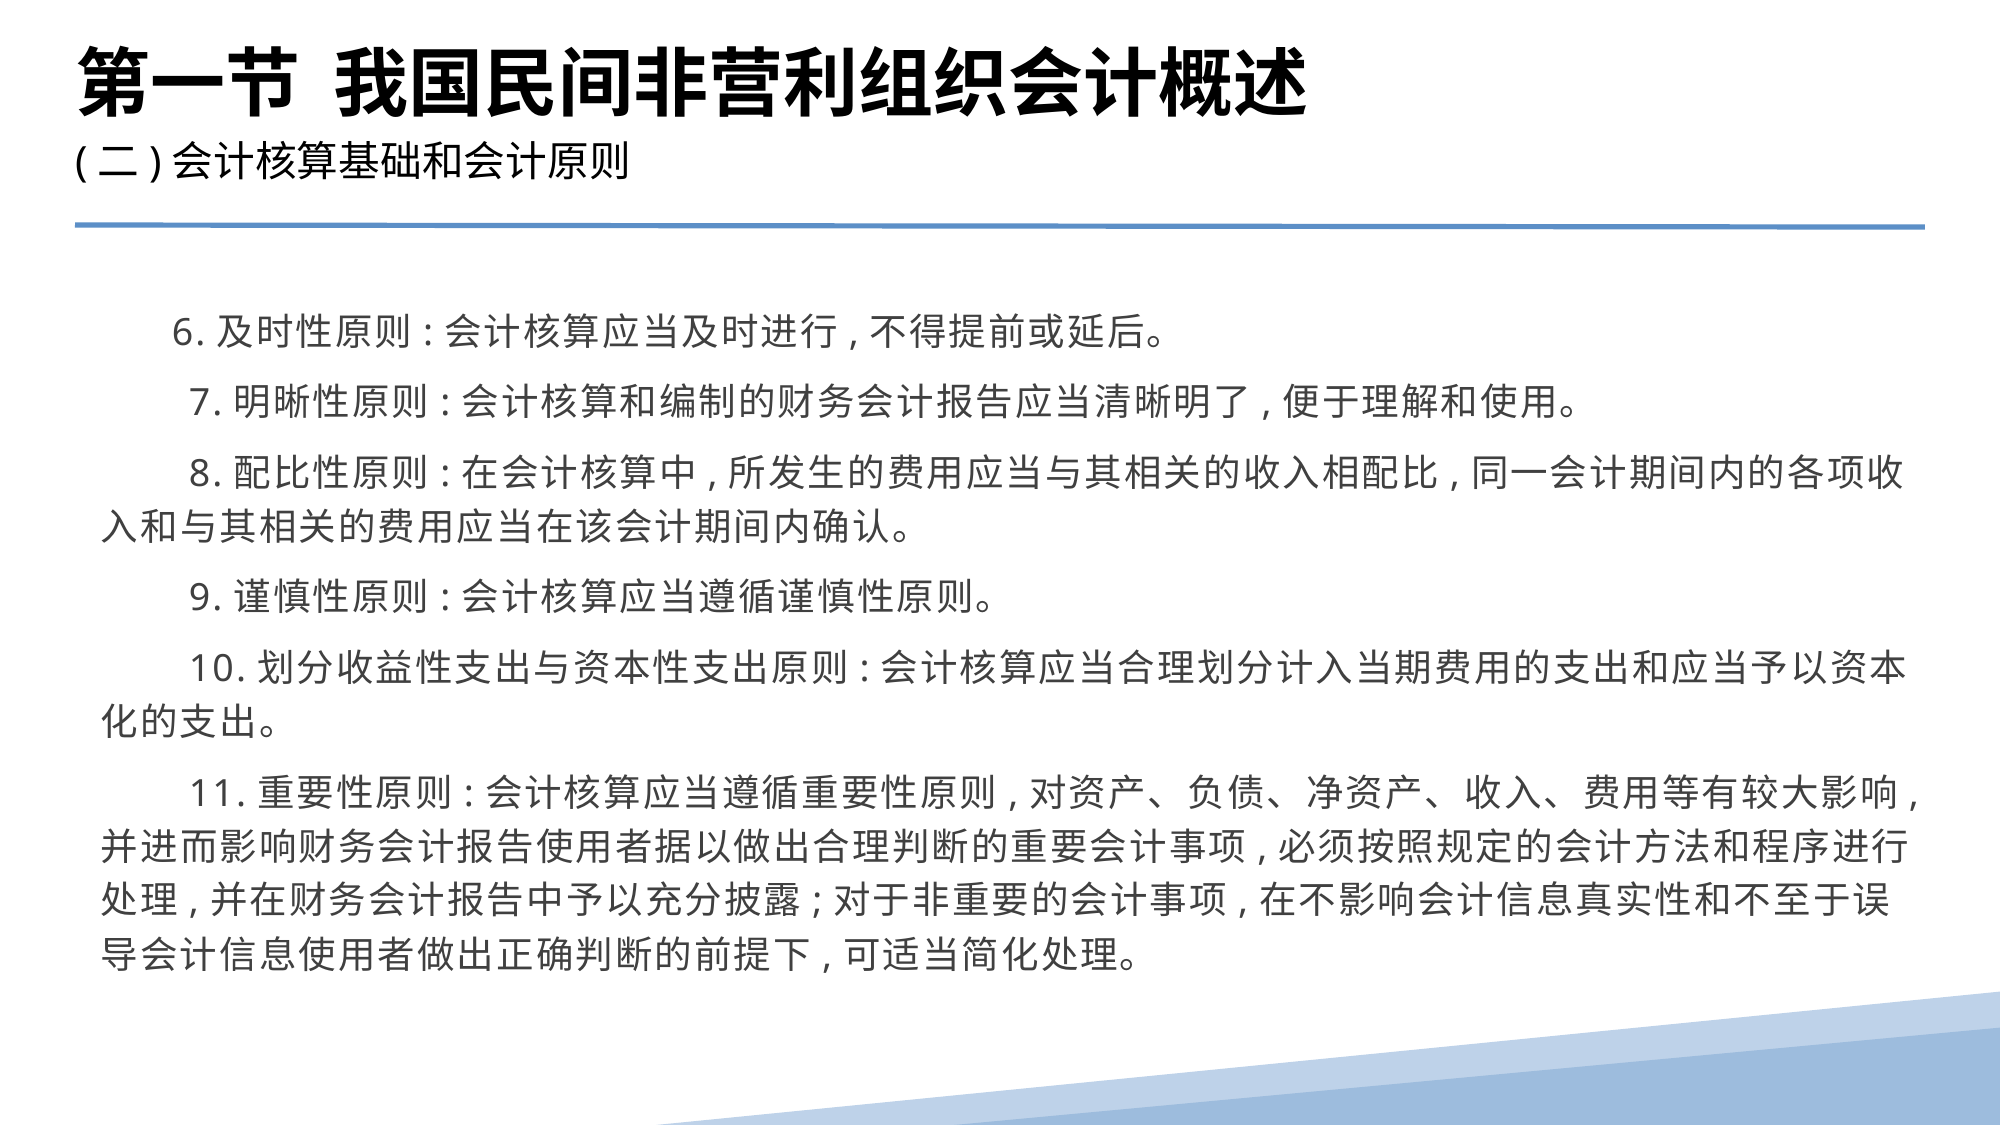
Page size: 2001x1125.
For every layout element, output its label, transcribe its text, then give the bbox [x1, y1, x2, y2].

text_box 第一节 我国民间非营利组织会计概述 [75, 24, 1925, 124]
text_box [74, 224, 1925, 228]
text_box 6.及时性原则:会计核算应当及时进行,不得提前或延后。 7.明晰性原则:会计核算和编制的财务会计报告应当清晰明了,便于理解和使用。 8.配比性原则:在会计核算中,所发生的费用应当与其相关的收入相配比,同一会计期间内的各项收入和与其相关的费用应当在该会计期间内确认。 9.谨慎性原则:会计核算应当遵循谨慎性原则。 10.划分收益性支出与资本性支出原则:会计核算应当合理划分计入当期费用的支出和应当予以资本化的支出。 11.重要性原则:会计核算应当遵循重要性原则,对资产、负债、净资产、收入、费用等有较大影响,并进而影响财务会计报告使用者据以做出合理判断的重要会计事项,必须按照规定的会计方法和程序进行处理,并在财务会计报告中予以充分披露;对于非重要的会计事项,在不影响会计信息真实性和不至于误导会计信息使用者做出正确判断的前提下,可适当简化处理。 [90, 252, 1925, 1022]
text_box (二)会计核算基础和会计原则 [75, 124, 1925, 200]
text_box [656, 991, 2000, 1125]
